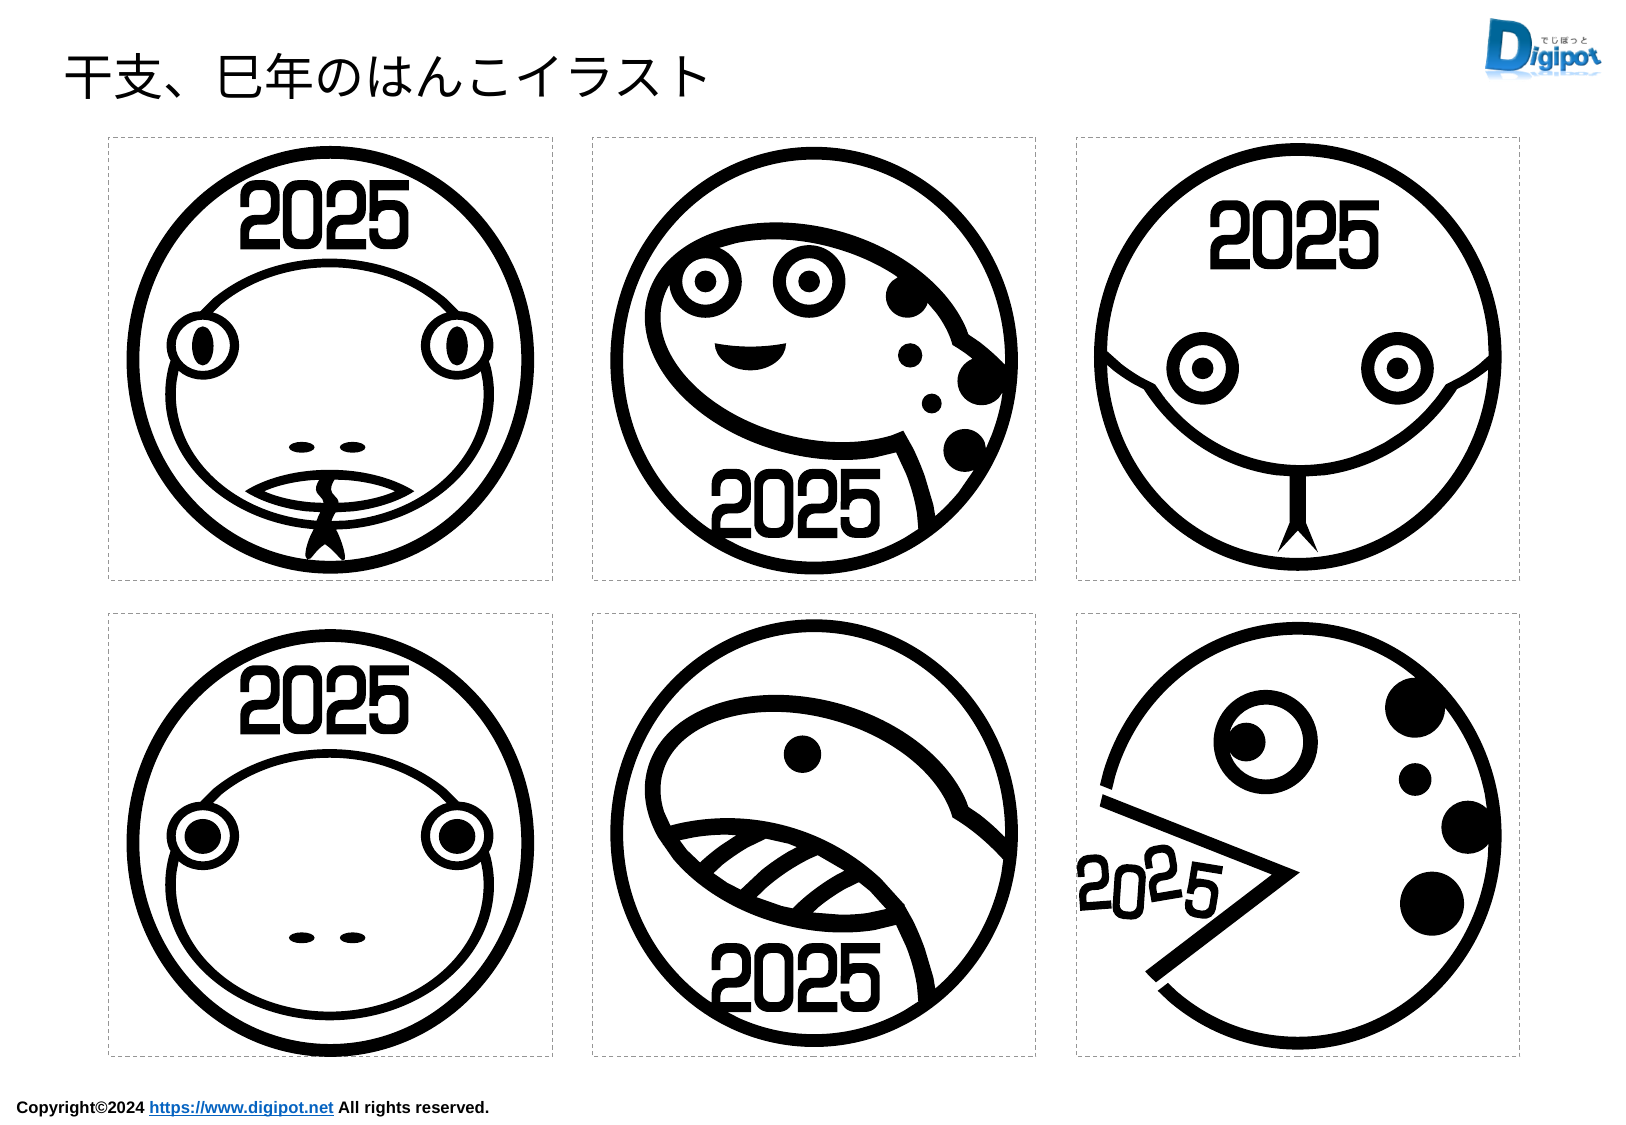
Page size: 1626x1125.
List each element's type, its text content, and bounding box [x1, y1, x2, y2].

text_box [1075, 792, 1303, 984]
text_box [609, 618, 1019, 1049]
text_box [125, 144, 536, 575]
text_box [1092, 142, 1503, 572]
text_box 干支、巳年のはんこイラスト [49, 38, 728, 113]
text_box [1098, 620, 1503, 1051]
text_box [609, 145, 1019, 576]
text_box [125, 628, 536, 1058]
picture [1485, 18, 1602, 82]
